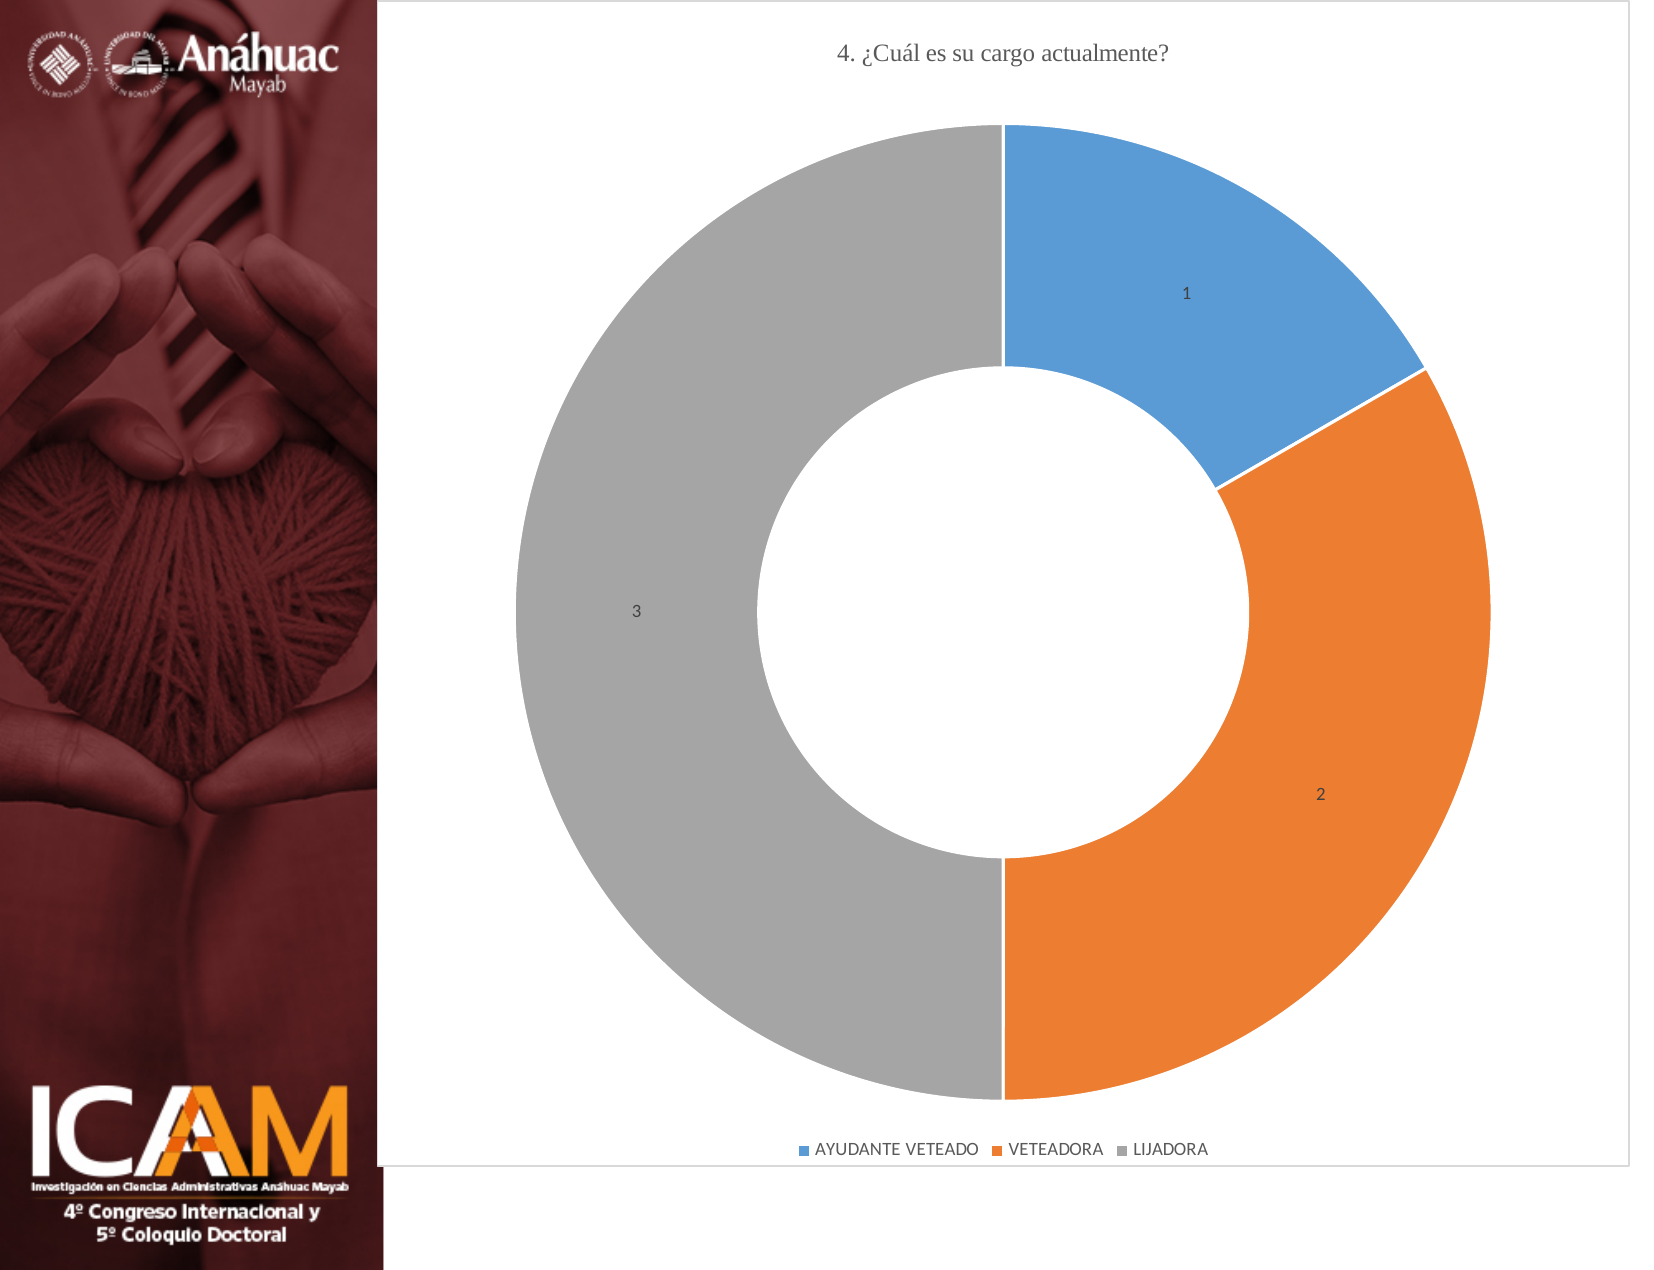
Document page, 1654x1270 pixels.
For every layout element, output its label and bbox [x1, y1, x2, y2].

chart [376, 0, 1630, 1167]
picture [0, 0, 1654, 1270]
